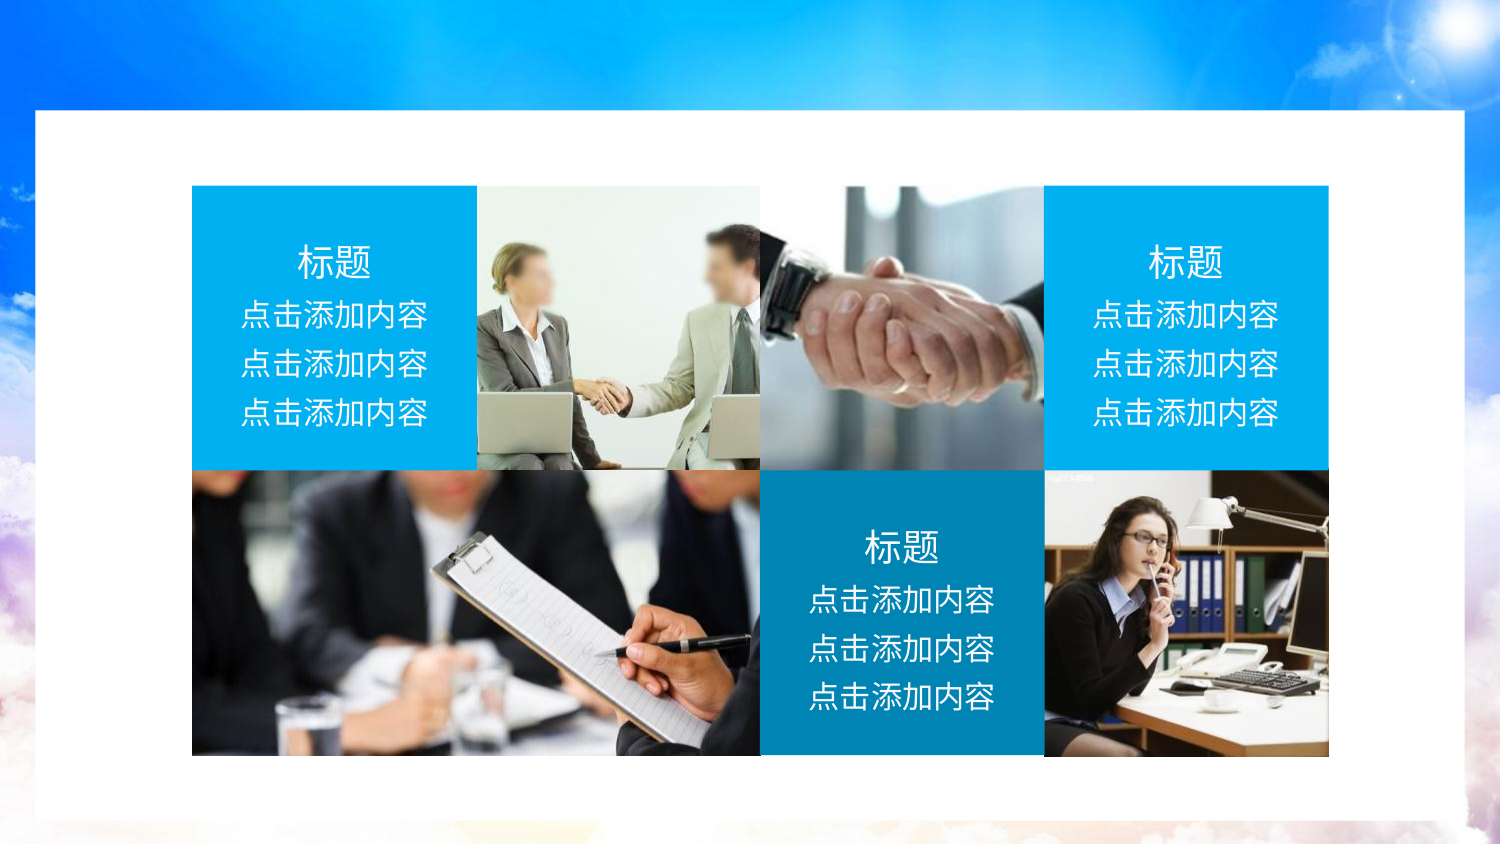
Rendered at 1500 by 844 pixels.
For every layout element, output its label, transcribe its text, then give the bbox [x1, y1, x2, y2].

text_box 标题 点击添加内容 点击添加内容 点击添加内容 [1046, 185, 1329, 468]
picture [0, 0, 1500, 844]
text_box 标题 点击添加内容 点击添加内容 点击添加内容 [765, 480, 1038, 756]
picture [191, 185, 1043, 756]
picture [1043, 471, 1329, 757]
text_box 标题 点击添加内容 点击添加内容 点击添加内容 [192, 185, 475, 469]
